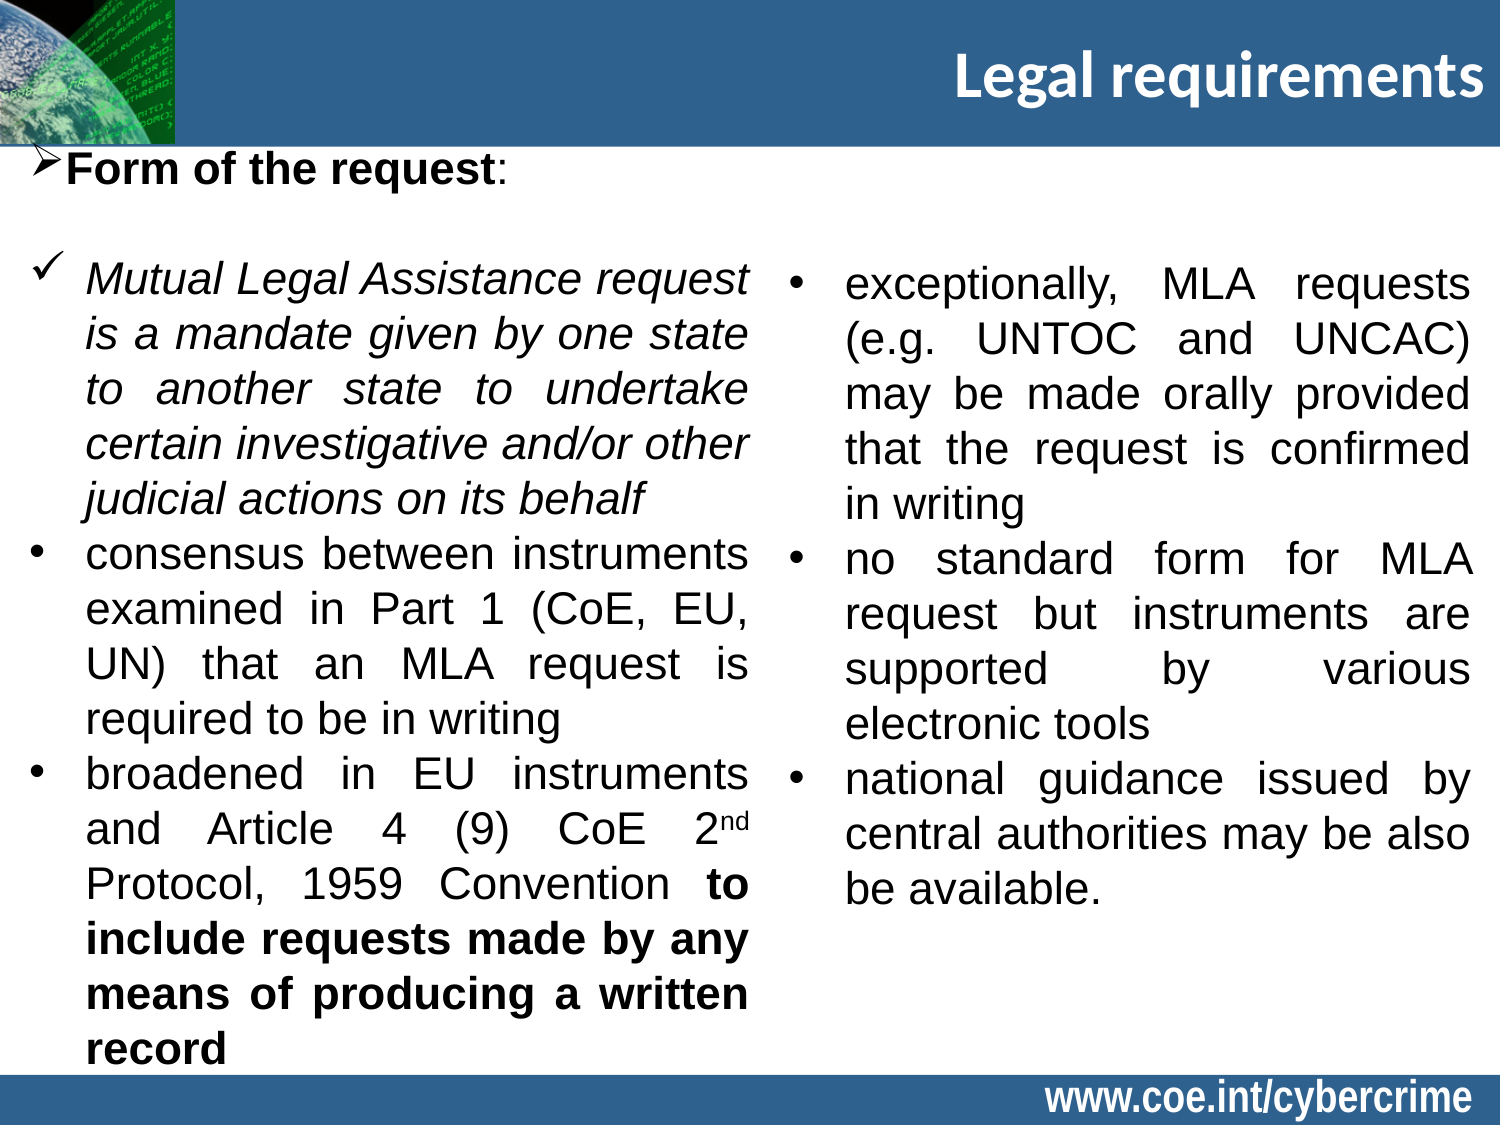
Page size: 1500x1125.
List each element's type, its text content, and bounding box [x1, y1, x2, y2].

text_box Legal requirements [179, 0, 1500, 149]
text_box exceptionally, MLA requests (e.g. UNTOC and UNCAC) may be made orally provided that the request is confirmed in writing no standard form for MLA request but instruments are supported by various electronic tools national guidance issued by central authorities may be also be available. [773, 246, 1487, 922]
text_box [0, 1073, 1030, 1125]
picture [0, 0, 175, 144]
text_box www.coe.int/cybercrime [1030, 1059, 1500, 1125]
text_box Form of the request: Mutual Legal Assistance request is a mandate given by one state to another state to undertake certain investigative and/or other judicial actions on its behalf consensus between instruments examined in Part 1 (CoE, EU, UN) that an MLA request is required to be in writing broadened in EU instruments and Article 4 (9) CoE 2nd Protocol, 1959 Convention to include requests made by any means of producing a written record [14, 131, 765, 1081]
